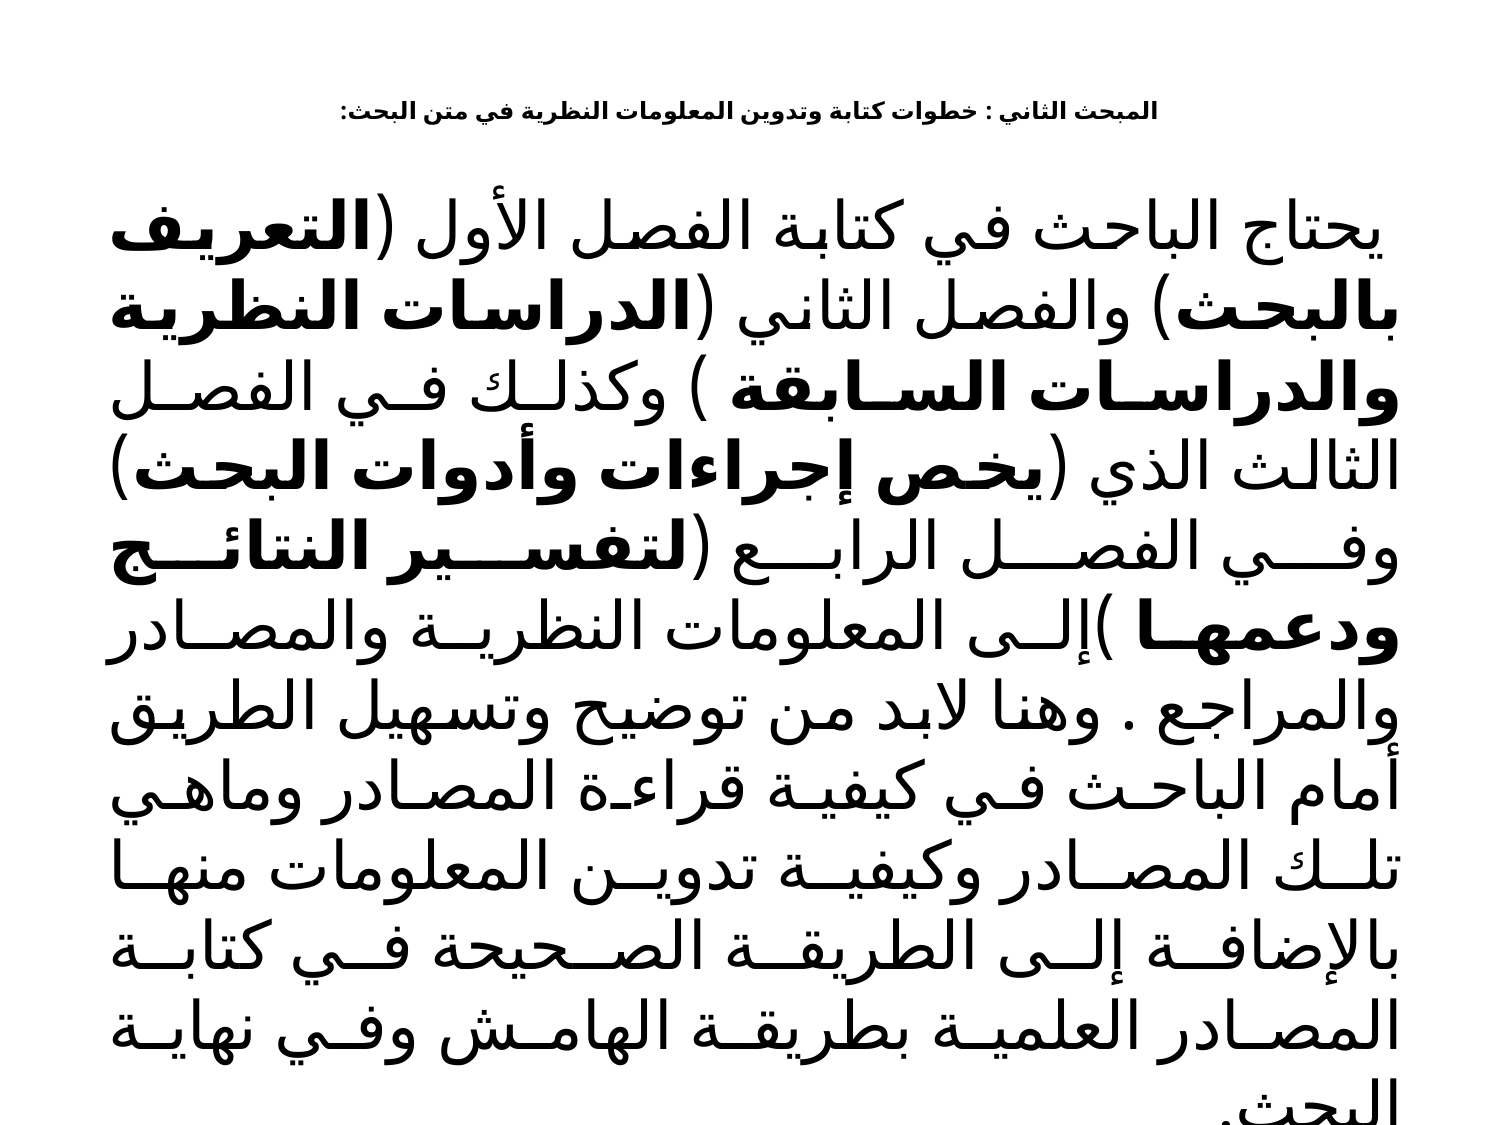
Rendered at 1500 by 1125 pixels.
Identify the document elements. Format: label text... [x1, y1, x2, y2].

title المبحث الثاني : خطوات كتابة وتدوين المعلومات النظرية في متن البحث: [112, 58, 1388, 175]
subtitle يحتاج الباحث في كتابة الفصل الأول (التعريف بالبحث) والفصل الثاني (الدراسات النظرية والدراسات السابقة ) وكذلك في الفصل الثالث الذي (يخص إجراءات وأدوات البحث) وفي الفصل الرابع (لتفسير النتائج ودعمها )إلى المعلومات النظرية والمصادر والمراجع . وهنا لابد من توضيح وتسهيل الطريق أمام الباحث في كيفية قراءة المصادر وماهي تلك المصادر وكيفية تدوين المعلومات منها بالإضافة إلى الطريقة الصحيحة في كتابة المصادر العلمية بطريقة الهامش وفي نهاية البحث. [93, 175, 1418, 925]
